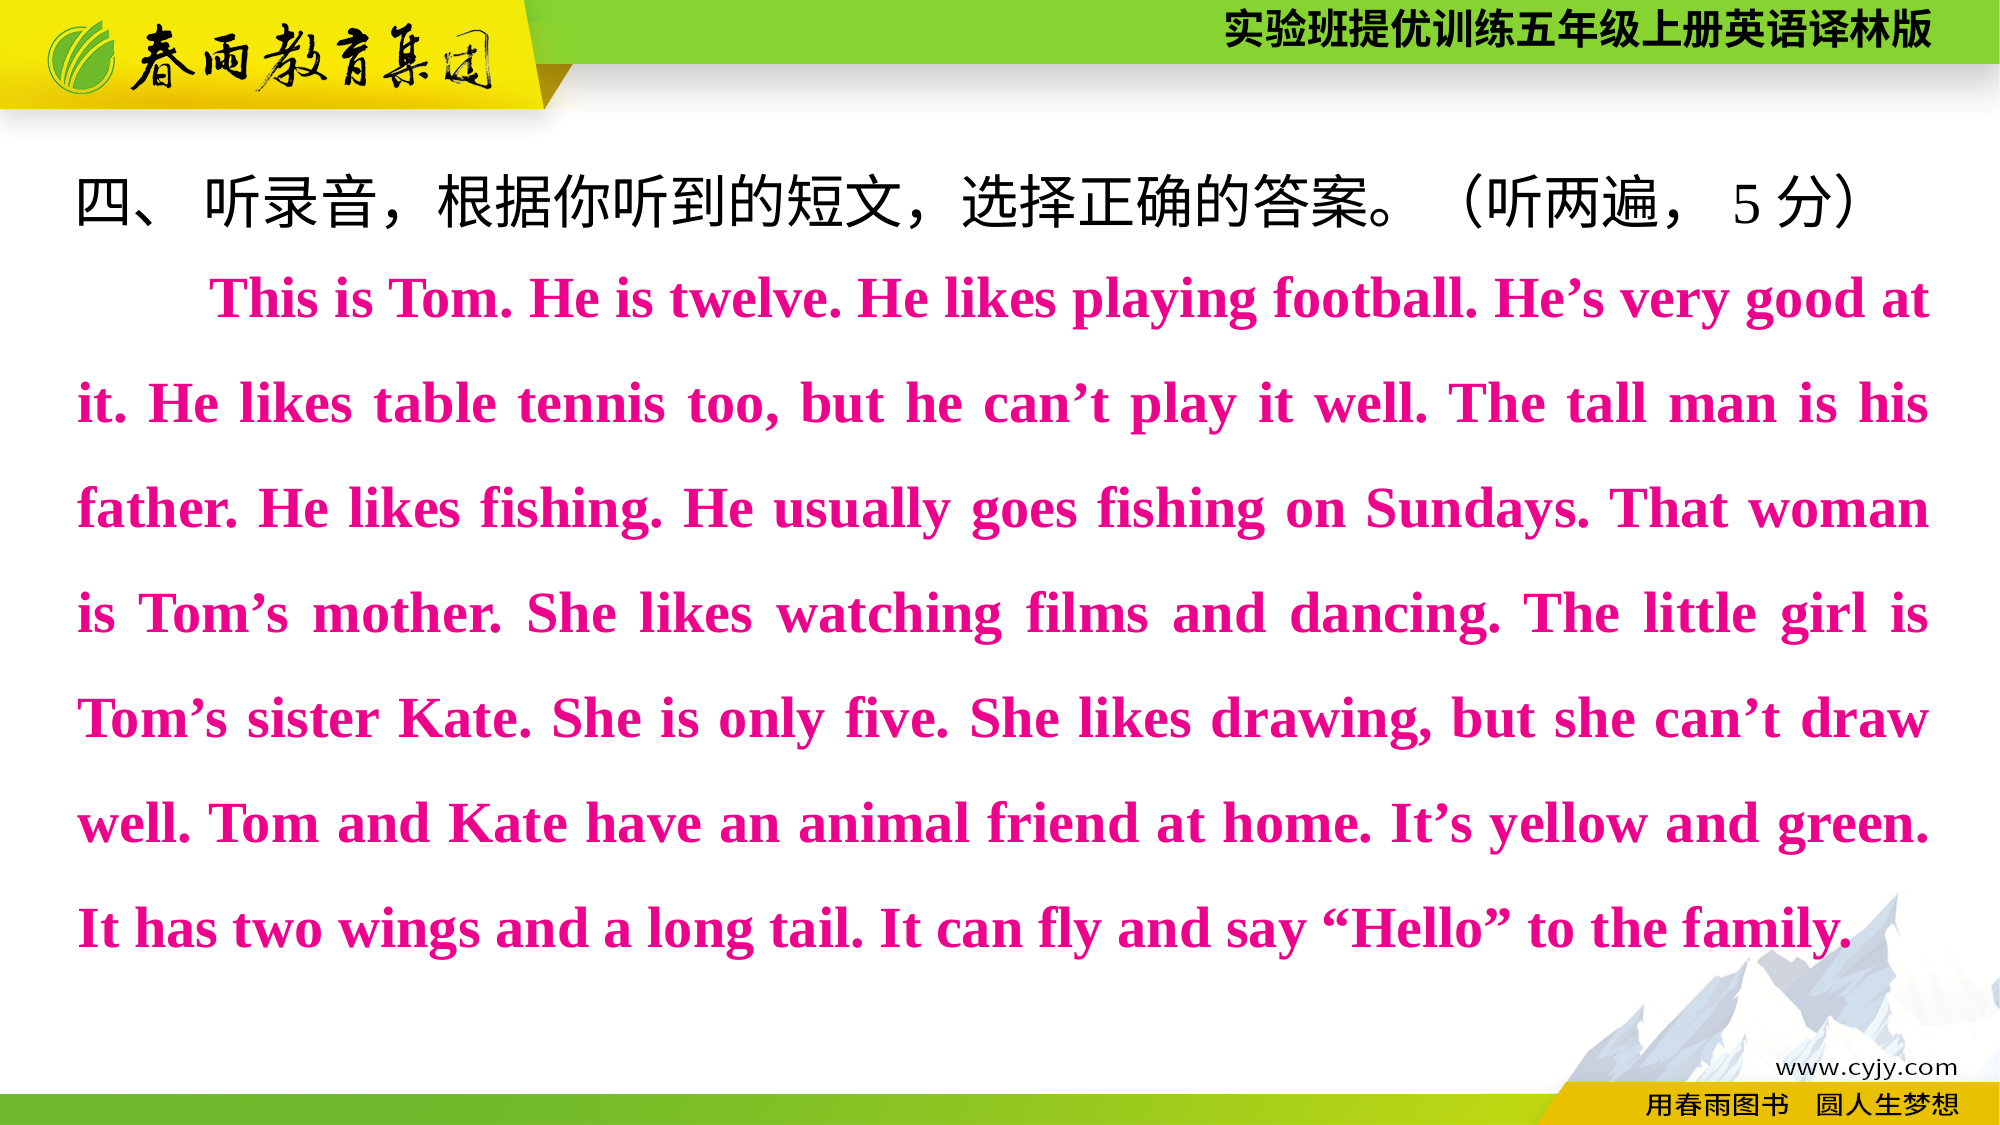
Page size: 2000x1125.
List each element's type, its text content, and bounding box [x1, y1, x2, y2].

text_box This is Tom. He is twelve. He likes playing football. He’s very good at it. He likes table tennis too, but he can’t play it well. The tall man is his father. He likes fishing. He usually goes fishing on Sundays. That woman is Tom’s mother. She likes watching films and dancing. The little girl is Tom’s sister Kate. She is only five. She likes drawing, but she can’t draw well. Tom and Kate have an animal friend at home. It’s yellow and green. It has two wings and a long tail. It can fly and say “Hello” to the family. [62, 217, 1947, 967]
picture [0, 0, 2000, 1125]
list 四、 听录音，根据你听到的短文，选择正确的答案。（听两遍，5分） [59, 122, 1944, 231]
